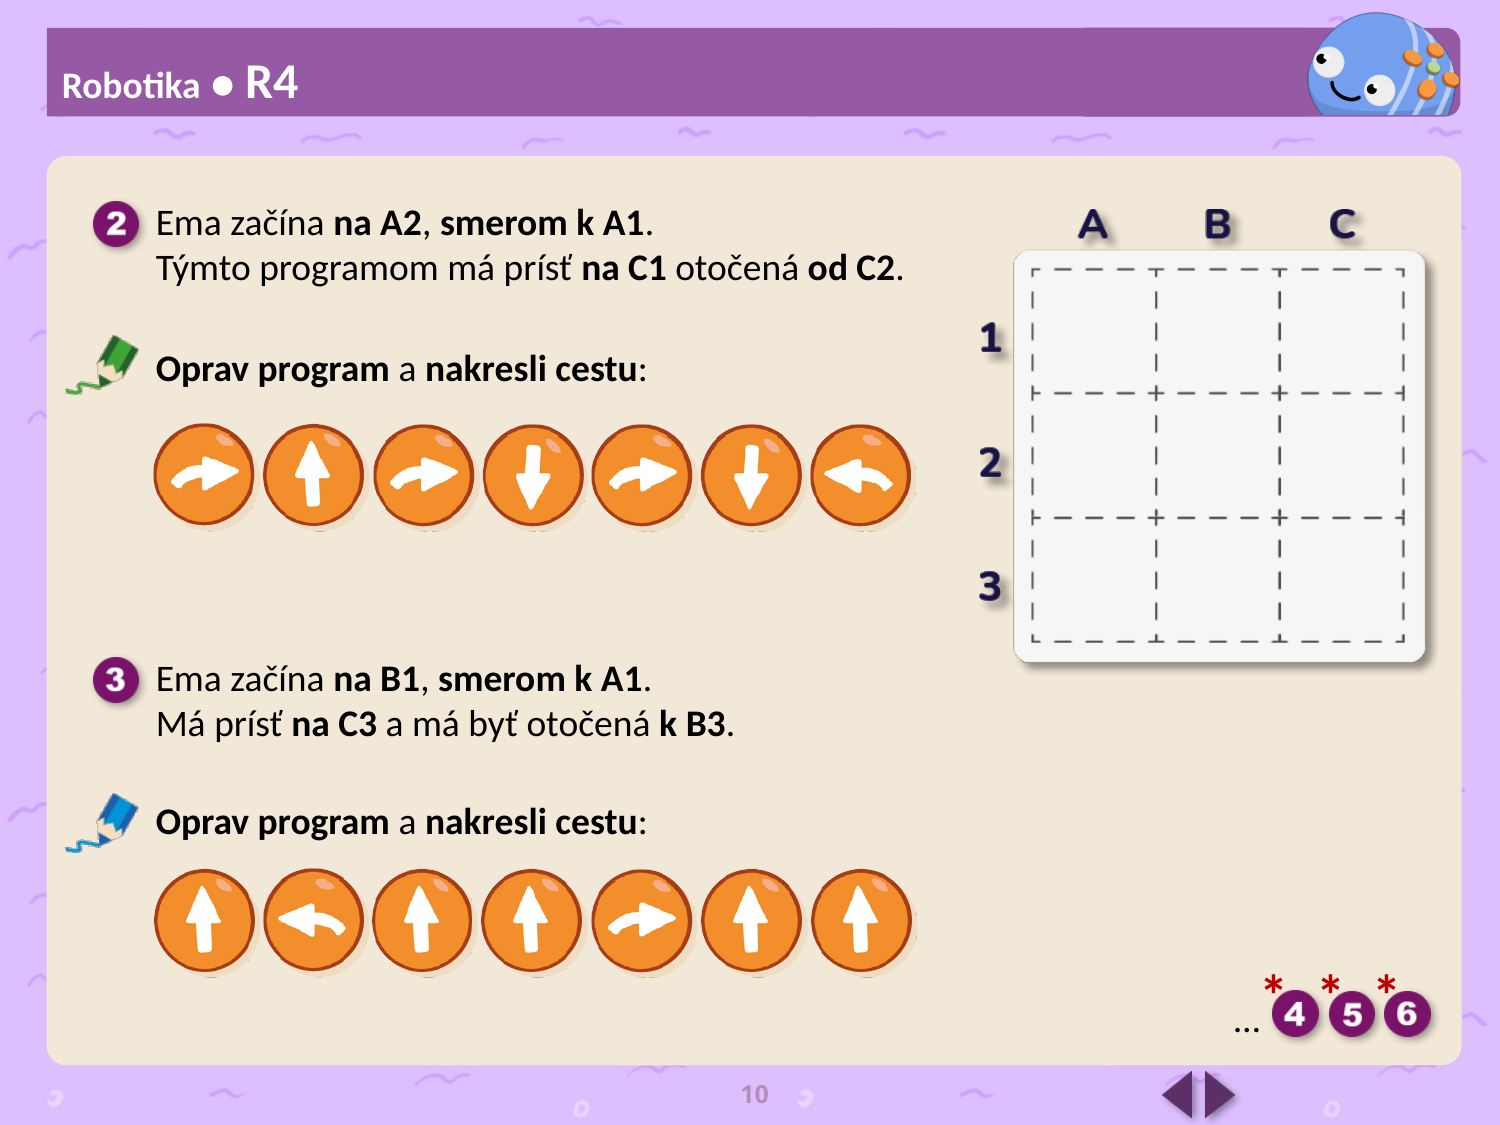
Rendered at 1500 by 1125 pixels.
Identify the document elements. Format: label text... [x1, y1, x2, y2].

picture [1384, 991, 1431, 1037]
picture [1272, 990, 1319, 1037]
picture [1329, 991, 1375, 1037]
text_box Oprav program a nakresli cestu: [141, 789, 811, 850]
picture [153, 423, 916, 532]
picture [0, 0, 1500, 1125]
picture [65, 793, 139, 853]
text_box … [1219, 987, 1445, 1048]
text_box * * * [1231, 951, 1482, 1036]
picture [979, 209, 1431, 669]
text_box Ema začína na A2, smerom k A1. Týmto programom má prísť na C1 otočená od C2. [141, 190, 933, 296]
text_box Oprav program a nakresli cestu: [141, 337, 811, 397]
picture [92, 201, 139, 247]
title Robotika ● R4 [46, 27, 1307, 117]
text_box [45, 154, 1463, 1067]
picture [65, 335, 139, 395]
slide_number 10 [718, 1067, 792, 1125]
picture [92, 657, 139, 703]
text_box Ema začína na B1, smerom k A1. Má prísť na C3 a má byť otočená k B3. [141, 647, 933, 752]
picture [153, 868, 917, 978]
